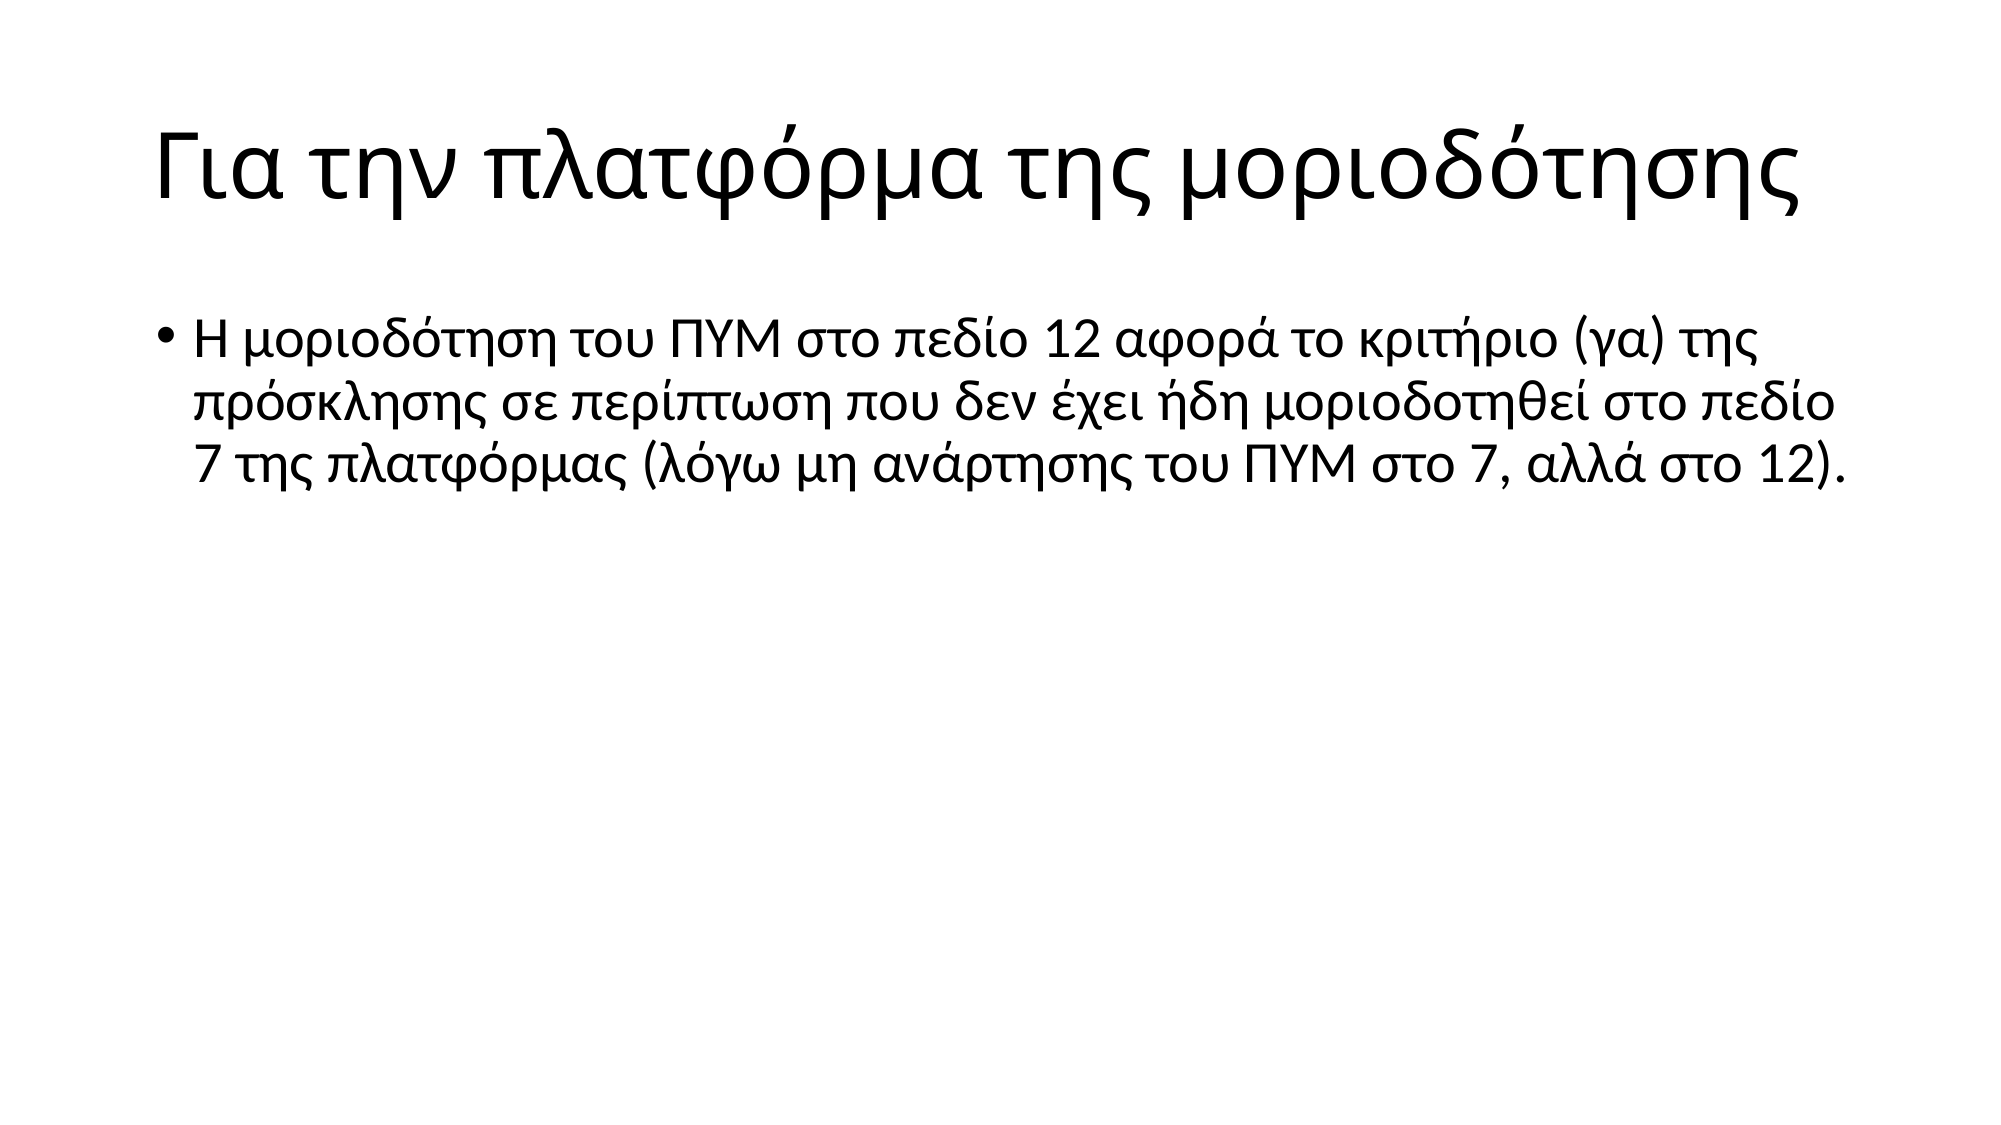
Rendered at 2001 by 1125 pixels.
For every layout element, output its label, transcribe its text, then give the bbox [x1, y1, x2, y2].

list Η μοριοδότηση του ΠΥΜ στο πεδίο 12 αφορά το κριτήριο (γα) της πρόσκλησης σε περίπτωση που δεν έχει ήδη μοριοδοτηθεί στο πεδίο 7 της πλατφόρμας (λόγω μη ανάρτησης του ΠΥΜ στο 7, αλλά στο 12). [140, 299, 1866, 1014]
title Για την πλατφόρμα της μοριοδότησης [137, 59, 1863, 278]
